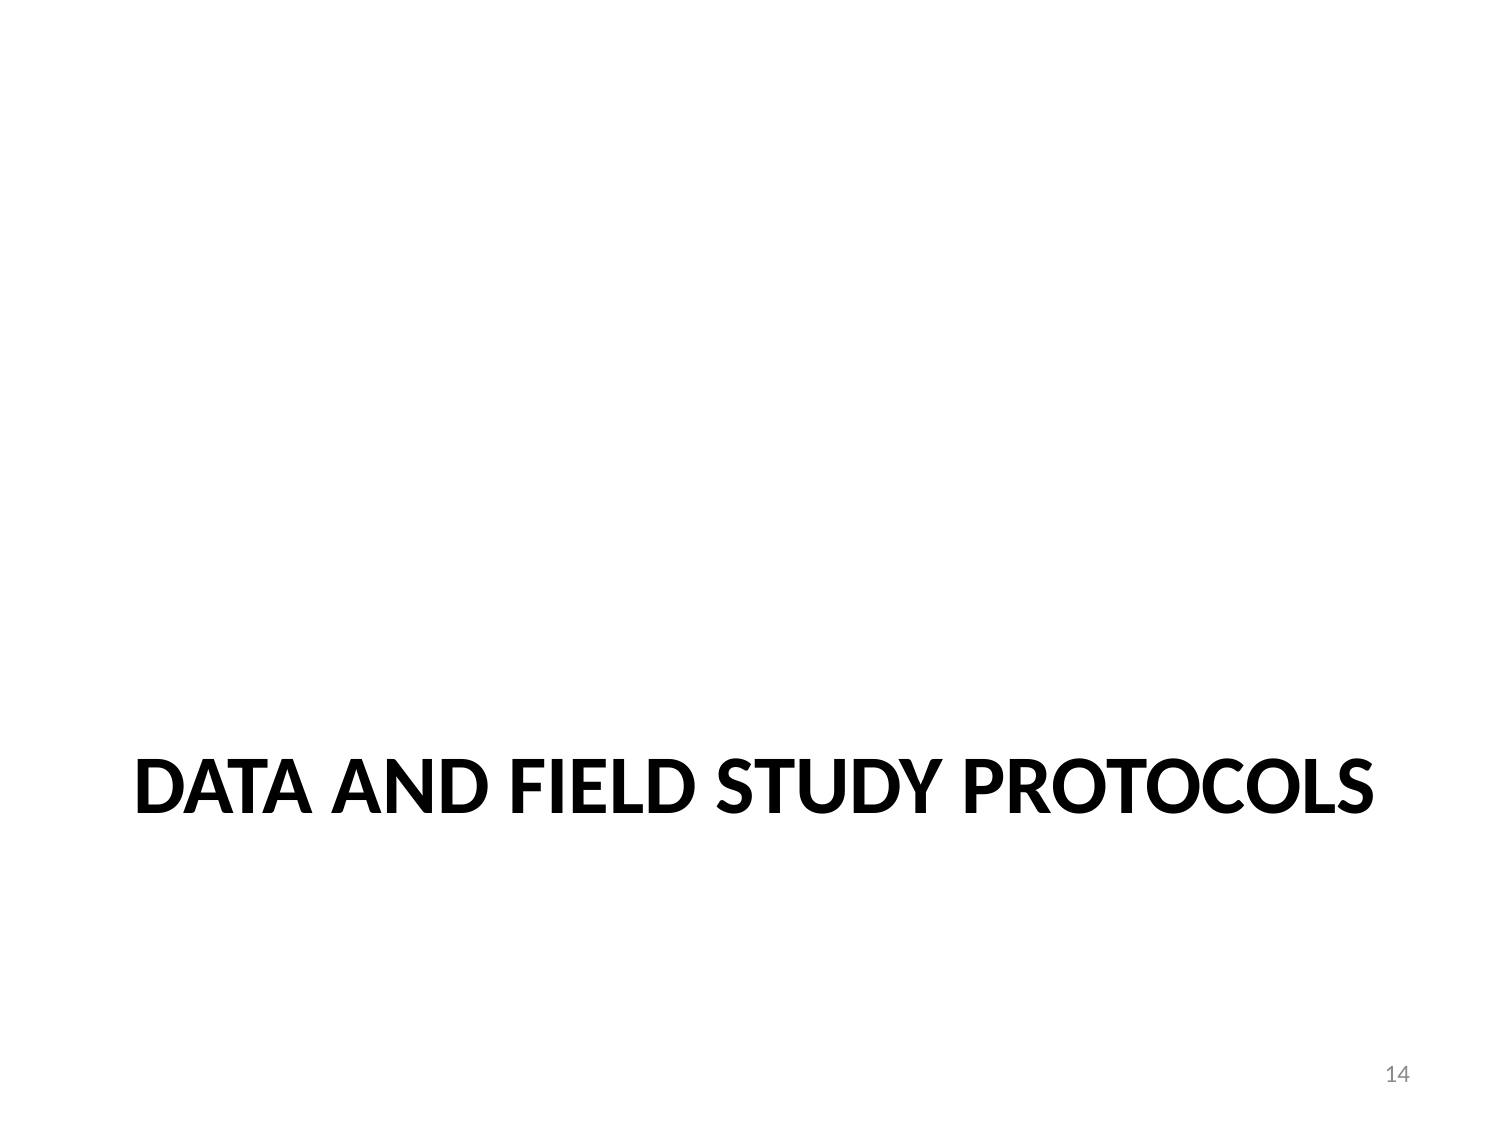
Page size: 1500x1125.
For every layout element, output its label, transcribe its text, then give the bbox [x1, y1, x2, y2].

title Data and field study protocols [118, 722, 1438, 947]
slide_number 14 [1074, 1042, 1425, 1103]
